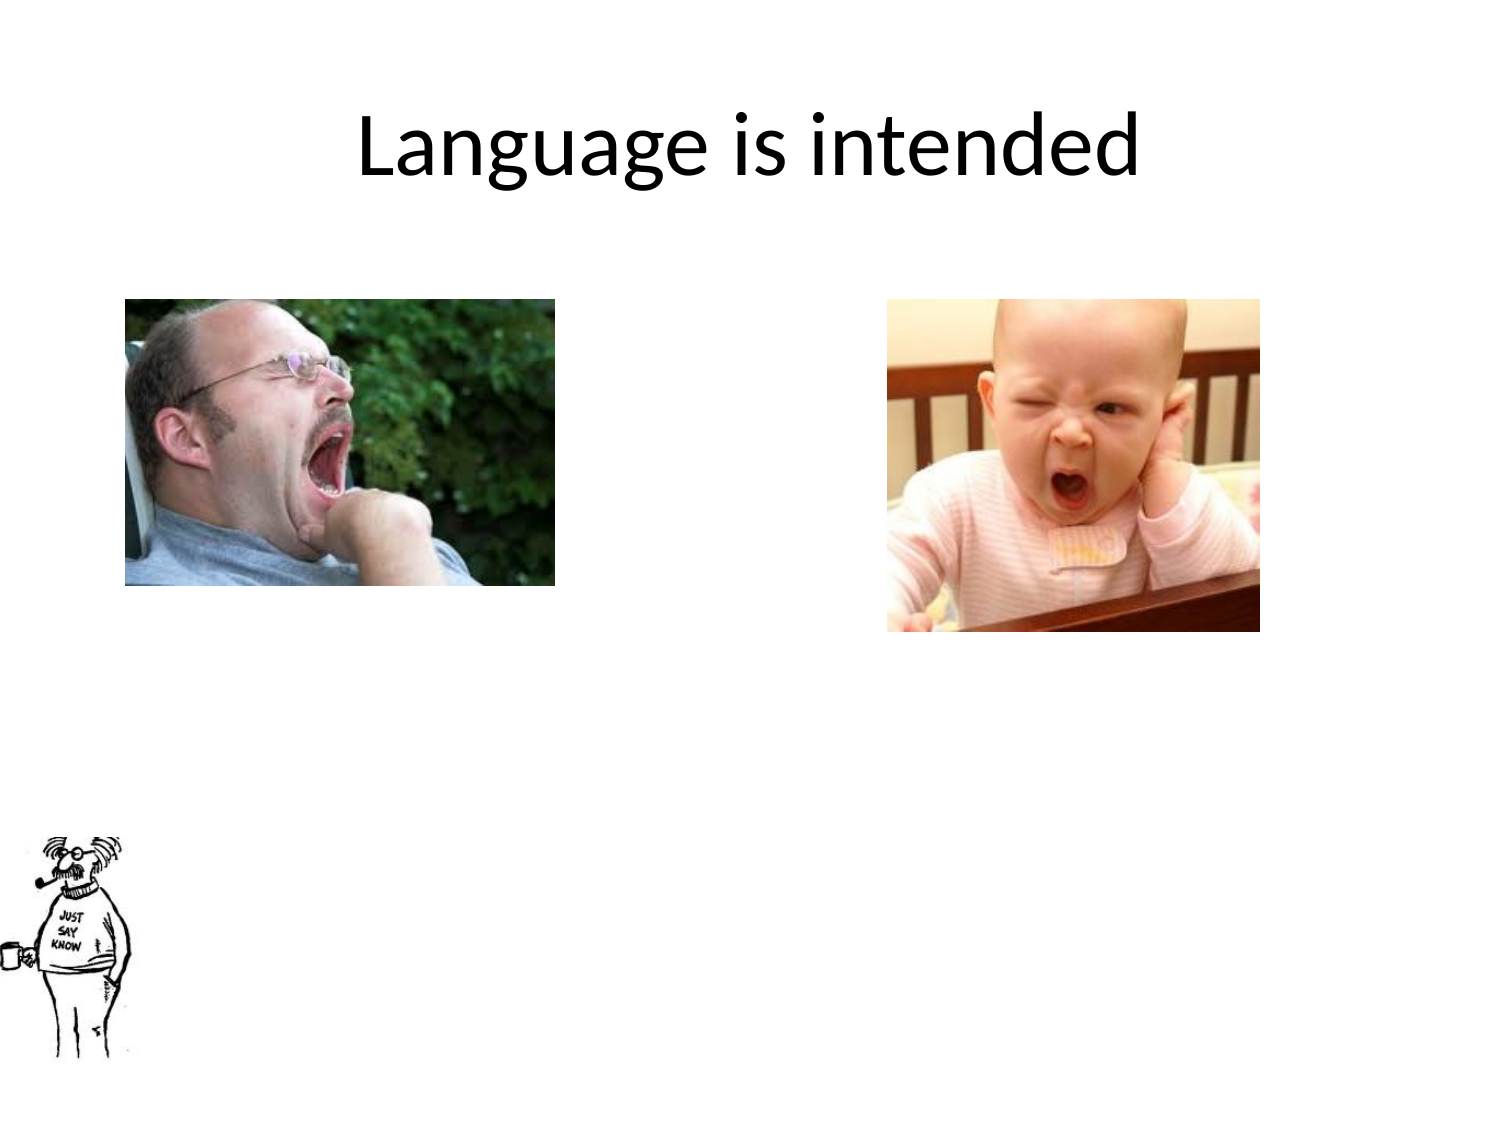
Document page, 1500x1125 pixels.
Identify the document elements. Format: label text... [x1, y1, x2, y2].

picture [0, 837, 171, 1125]
picture [887, 299, 1260, 632]
title Language is intended [75, 45, 1425, 233]
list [124, 299, 555, 587]
